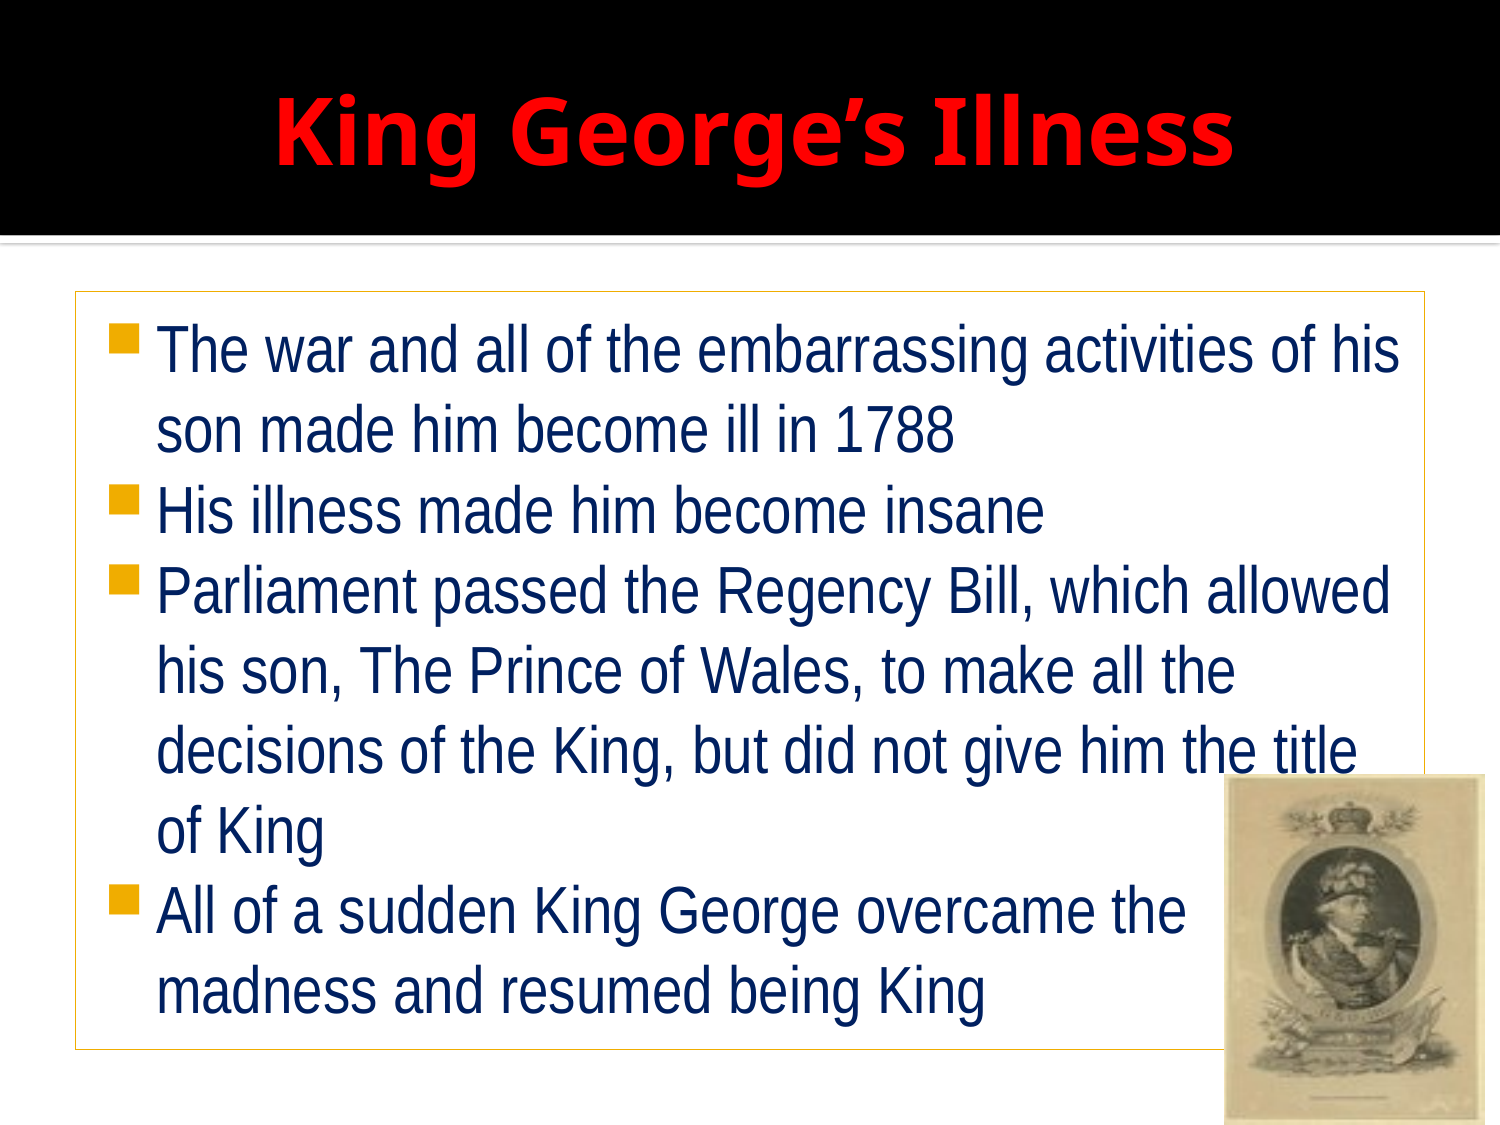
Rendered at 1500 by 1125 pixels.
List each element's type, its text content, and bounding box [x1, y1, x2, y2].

list The war and all of the embarrassing activities of his son made him become ill in 1788 His illness made him become insane Parliament passed the Regency Bill, which allowed his son, The Prince of Wales, to make all the decisions of the King, but did not give him the title of King All of a sudden King George overcame the madness and resumed being King [75, 291, 1425, 1050]
picture [1224, 774, 1485, 1125]
title King George’s Illness [75, 25, 1425, 231]
